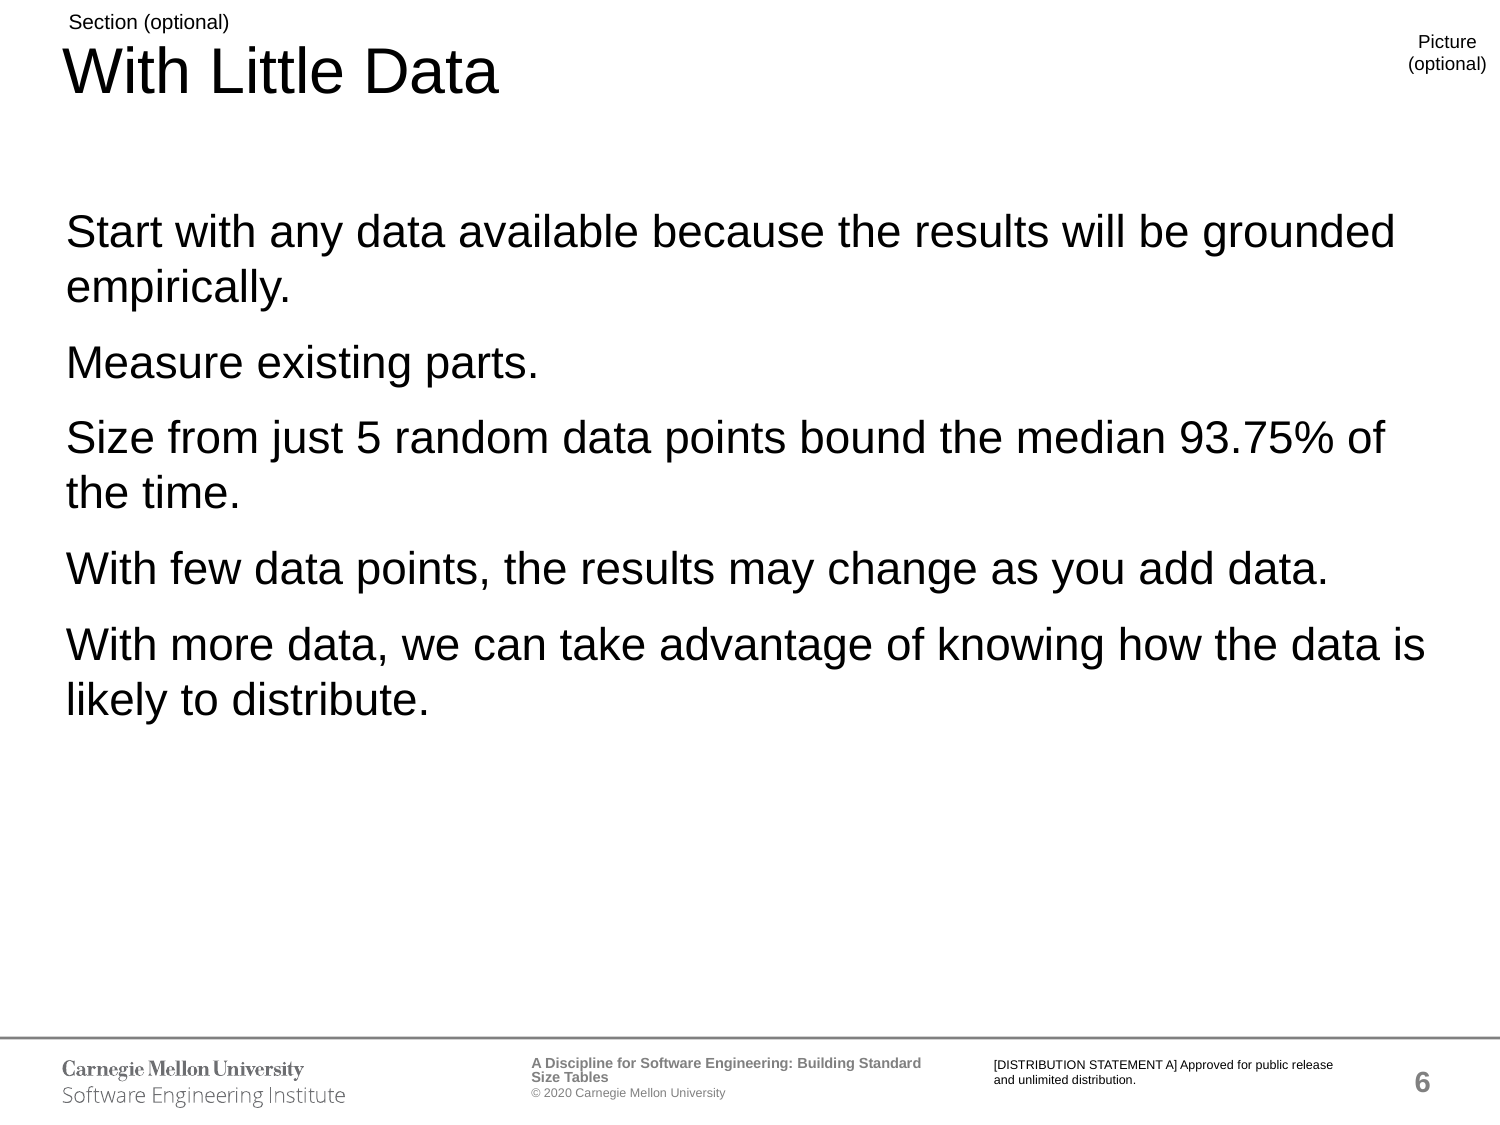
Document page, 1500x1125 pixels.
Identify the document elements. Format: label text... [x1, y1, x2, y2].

list Start with any data available because the results will be grounded empirically. Measure existing parts. Size from just 5 random data points bound the median 93.75% of the time. With few data points, the results may change as you add data. With more data, we can take advantage of knowing how the data is likely to distribute. [65, 201, 1431, 1024]
title With Little Data [62, 37, 1338, 182]
